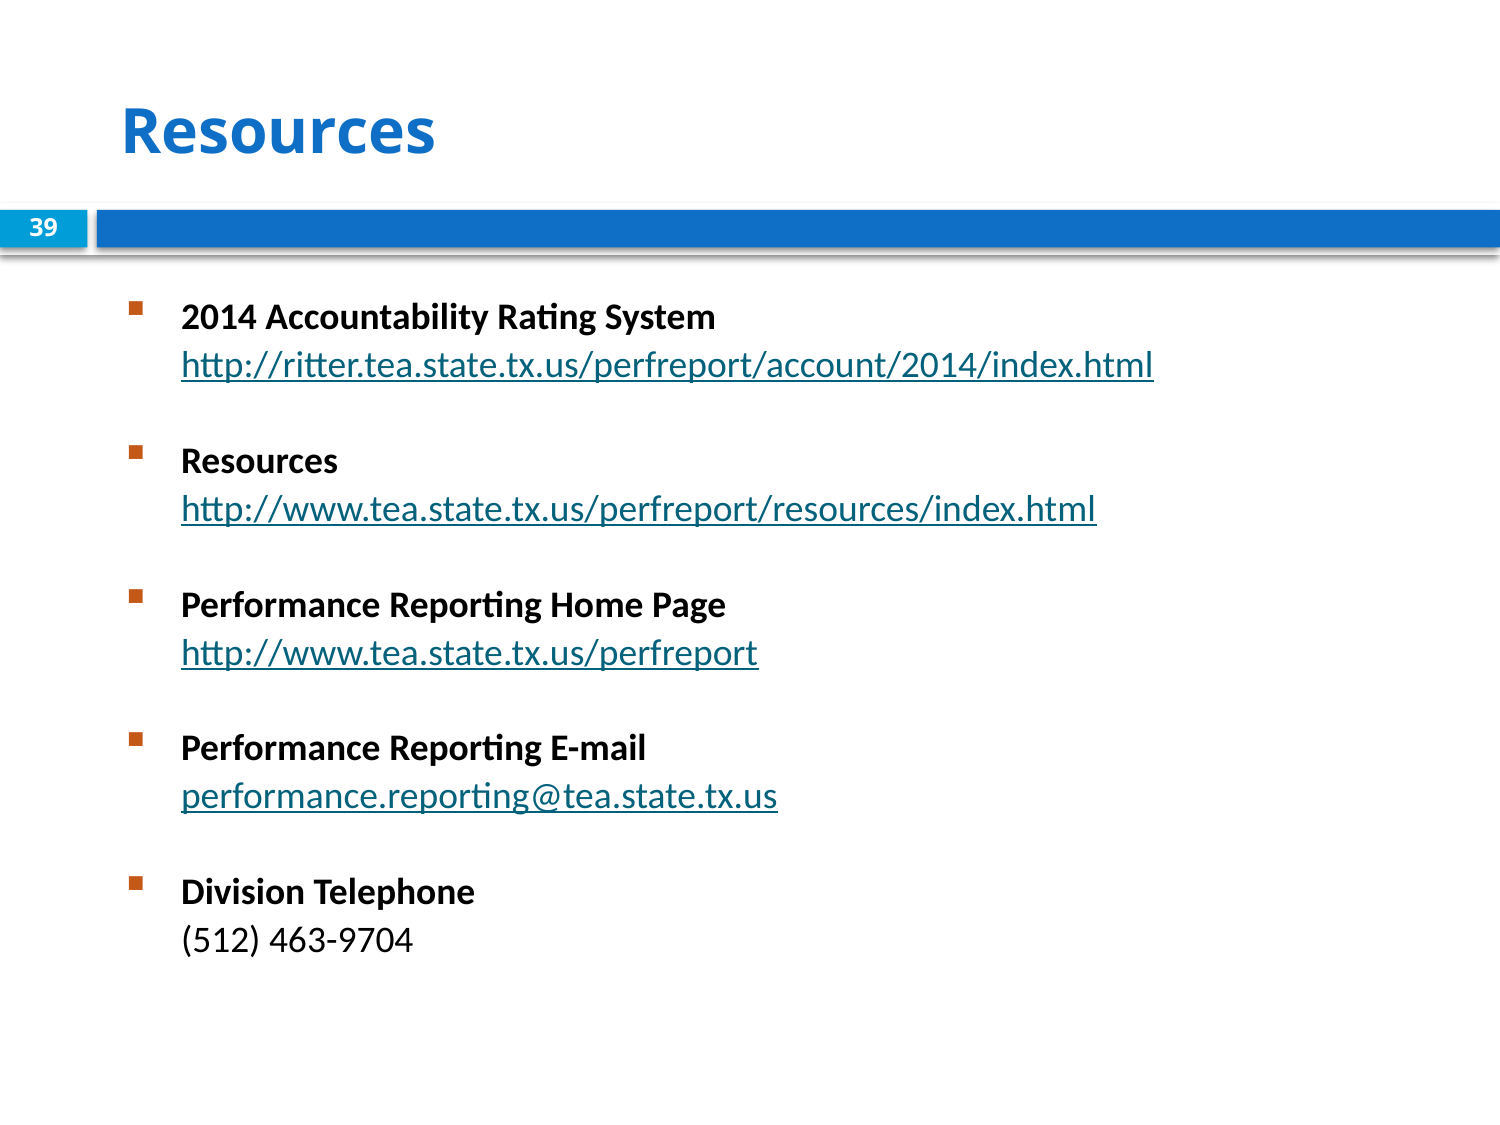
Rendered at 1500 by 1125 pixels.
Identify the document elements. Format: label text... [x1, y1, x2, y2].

list 2014 Accountability Rating System http://ritter.tea.state.tx.us/perfreport/account/2014/index.html Resources http://www.tea.state.tx.us/perfreport/resources/index.html Performance Reporting Home Page http://www.tea.state.tx.us/perfreport Performance Reporting E-mail performance.reporting@tea.state.tx.us Division Telephone (512) 463-9704 [109, 235, 1448, 1021]
title Resources [104, 58, 1431, 203]
slide_number 39 [0, 208, 88, 249]
